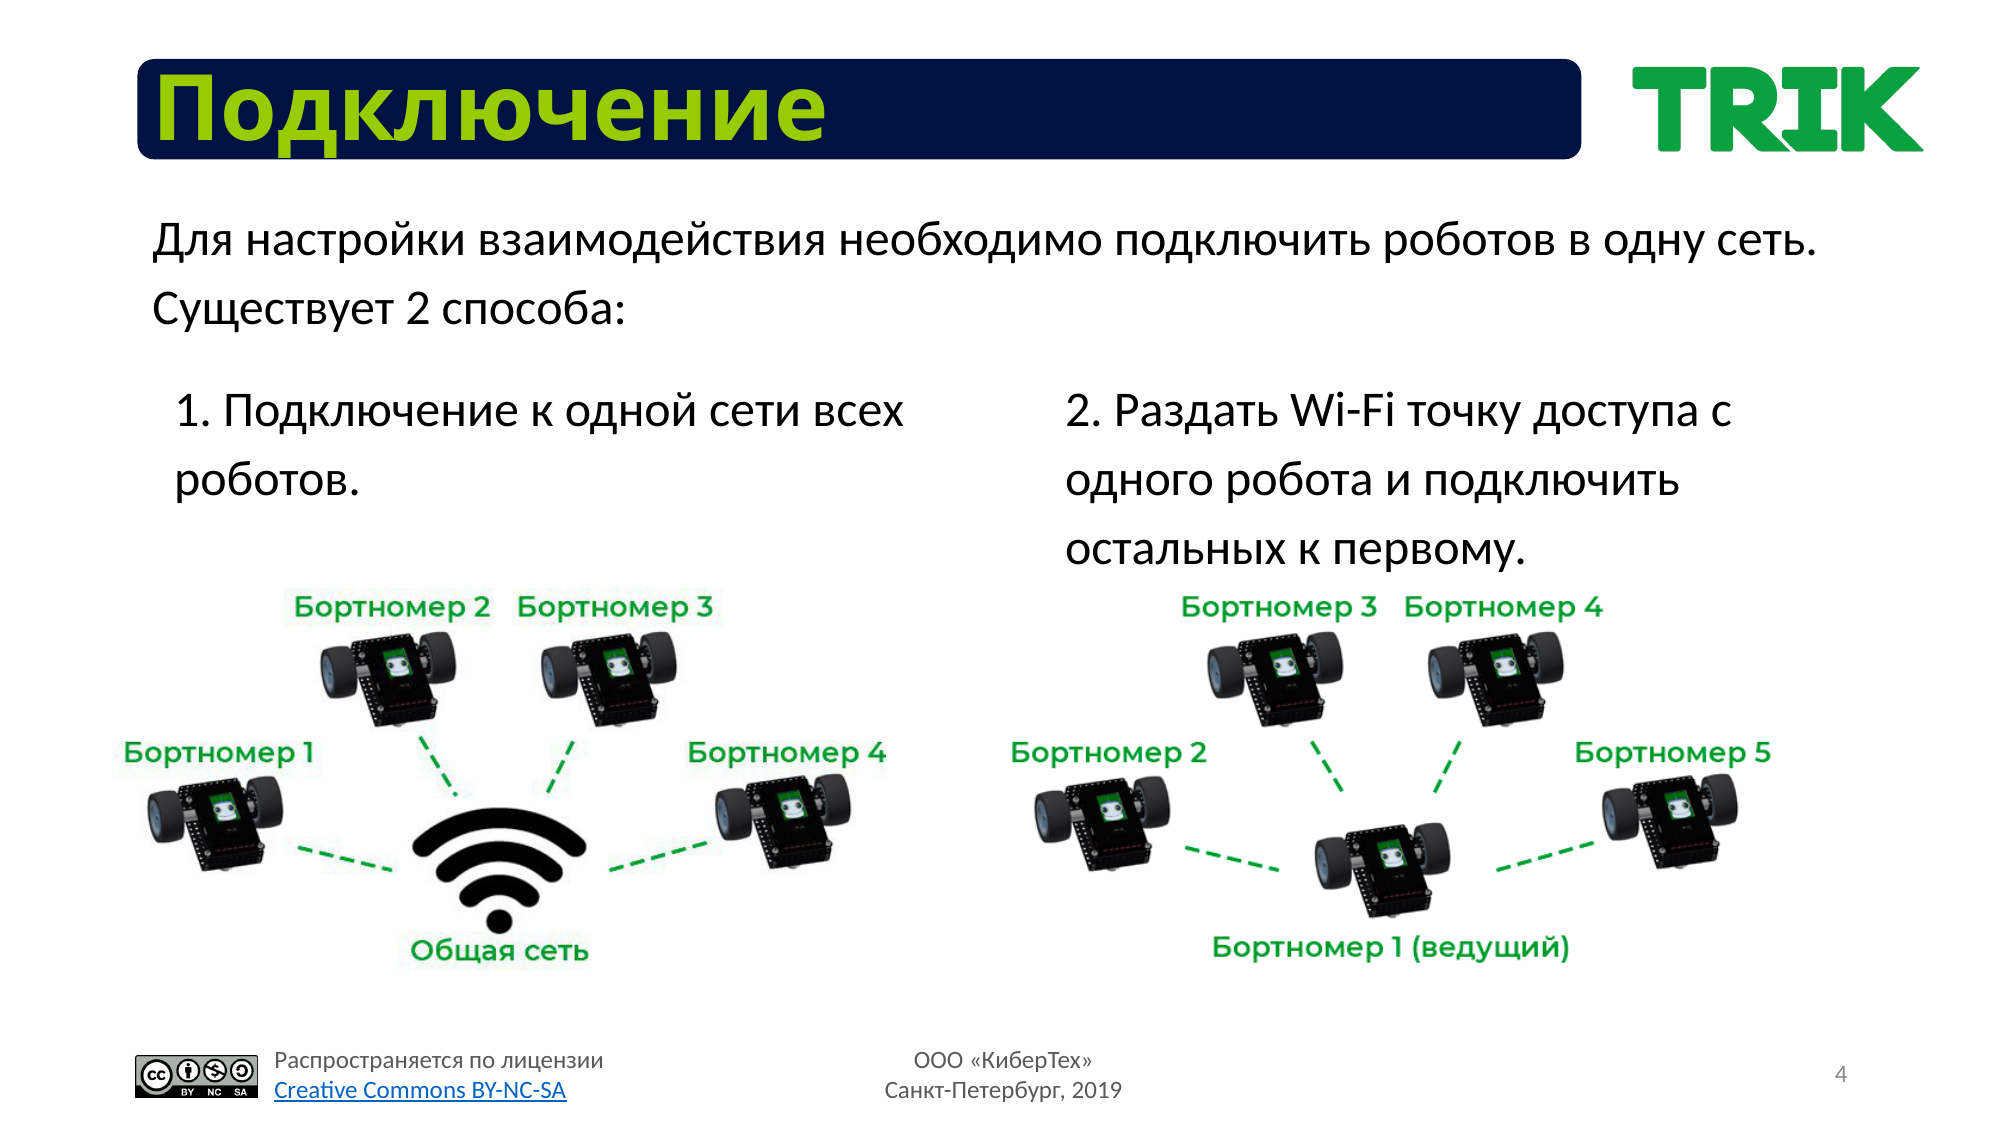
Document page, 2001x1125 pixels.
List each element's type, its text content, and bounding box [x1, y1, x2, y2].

text_box 1. Подключение к одной сети всех роботов. [137, 359, 948, 513]
title Подключение [137, 53, 1582, 155]
picture [135, 1055, 258, 1098]
text_box Для настройки взаимодействия необходимо подключить роботов в одну сеть. Существует 2 способа: [137, 181, 1863, 282]
slide_number 4 [1412, 1042, 1863, 1103]
picture [112, 588, 886, 976]
picture [999, 588, 1773, 976]
text_box 2. Раздать Wi-Fi точку доступа с одного робота и подключить остальных к первому. [1028, 359, 1851, 582]
picture [1631, 64, 1924, 154]
